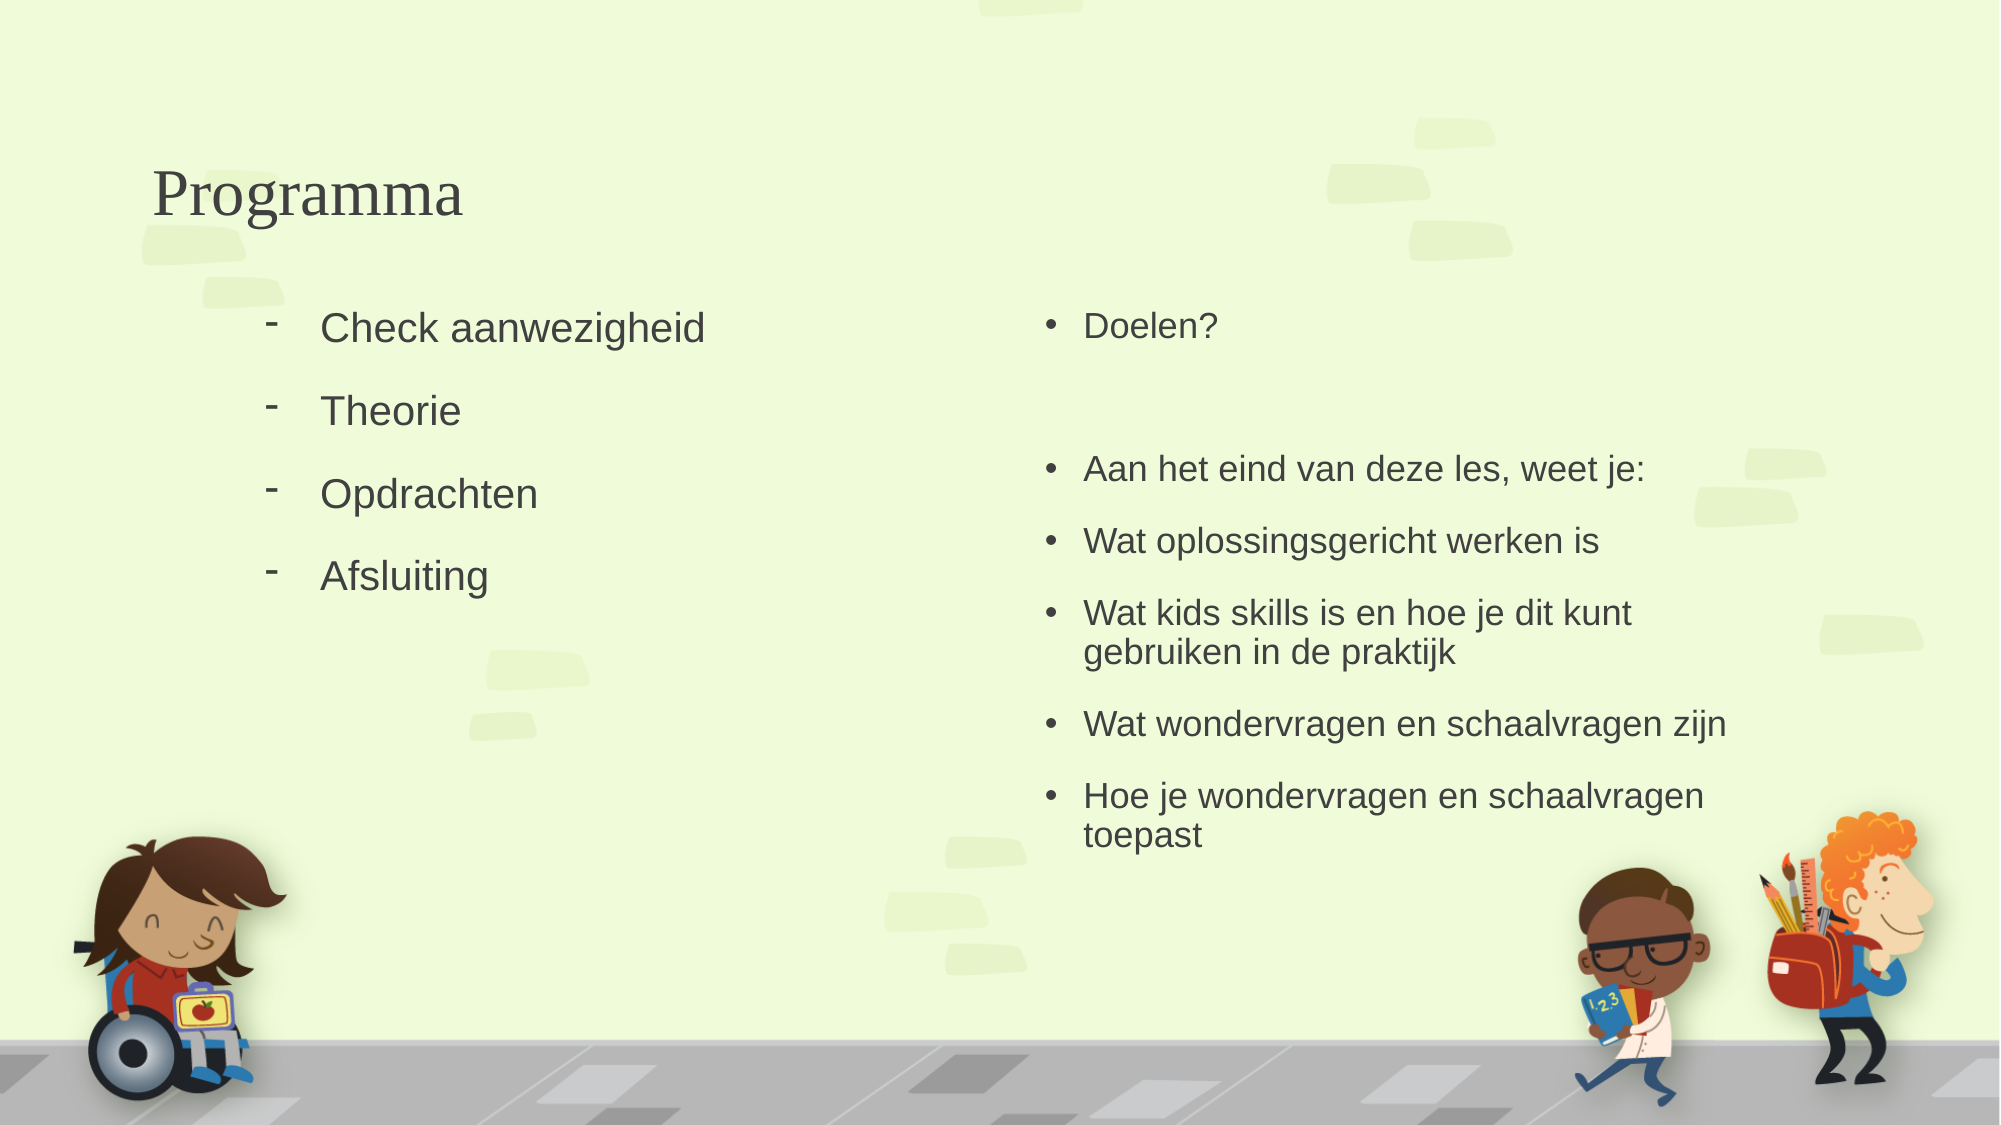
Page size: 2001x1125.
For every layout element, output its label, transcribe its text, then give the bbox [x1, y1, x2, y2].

list Doelen? Aan het eind van deze les, weet je: Wat oplossingsgericht werken is Wat kids skills is en hoe je dit kunt gebruiken in de praktijk Wat wondervragen en schaalvragen zijn Hoe je wondervragen en schaalvragen toepast [1029, 299, 1750, 870]
title Programma [137, 59, 1750, 238]
picture [0, 0, 2000, 1125]
list Check aanwezigheid Theorie Opdrachten Afsluiting [249, 299, 970, 870]
